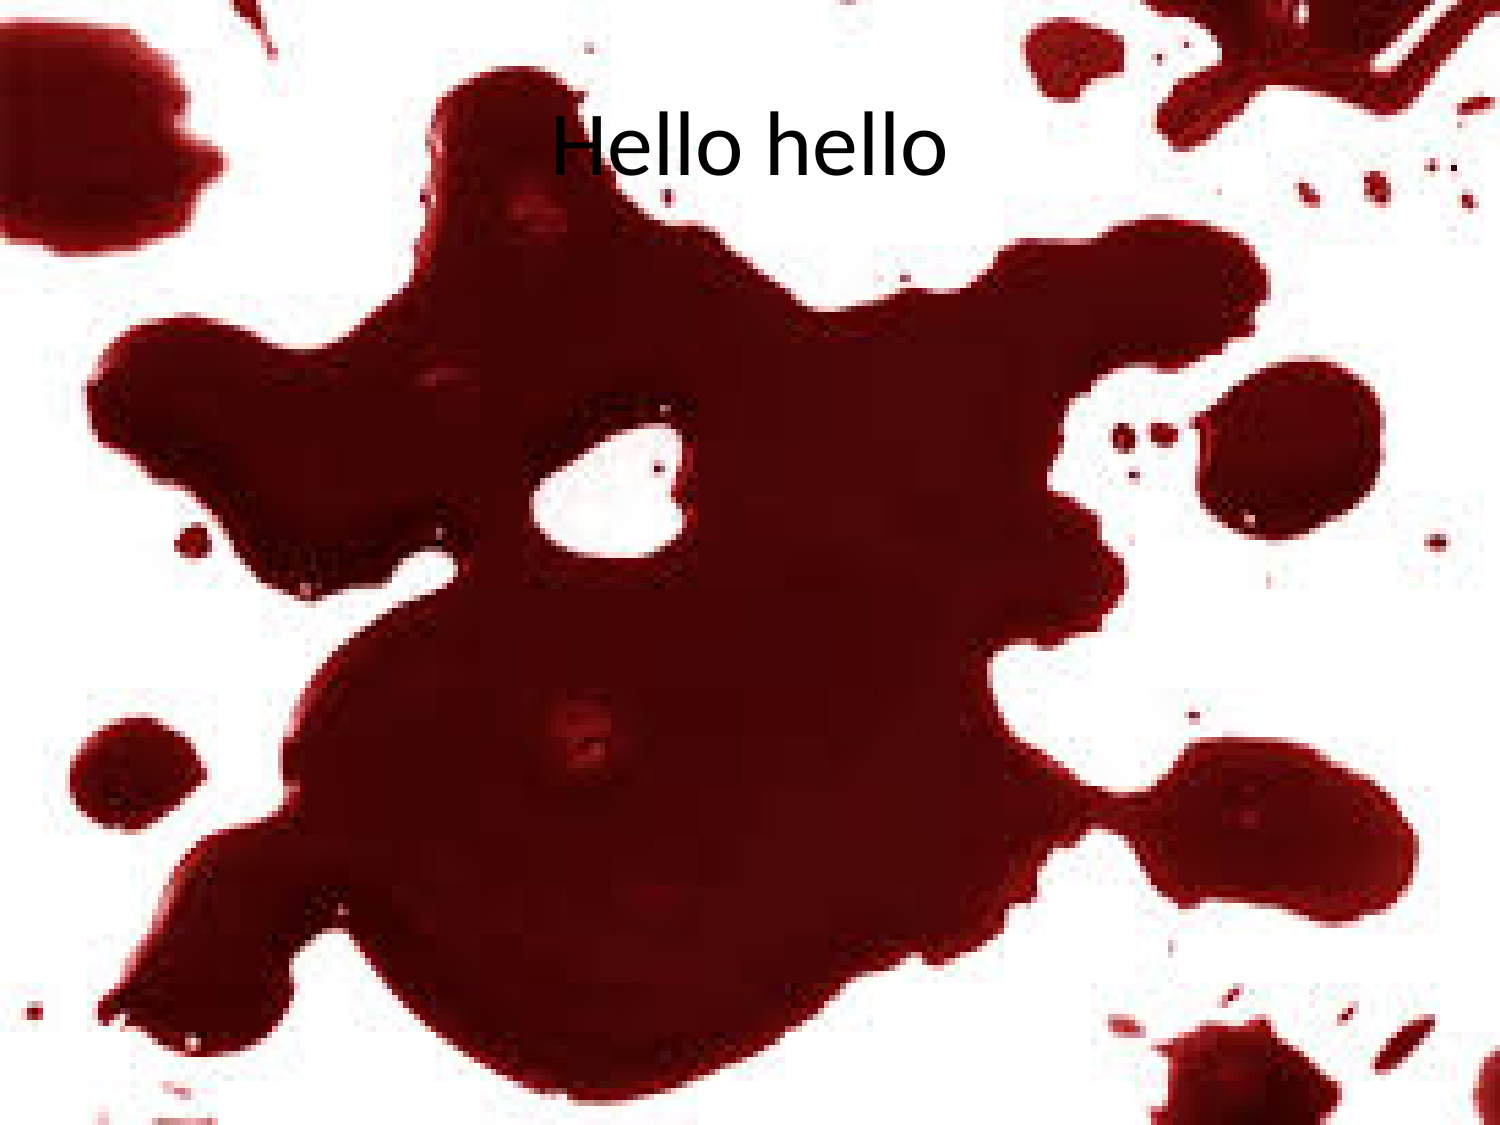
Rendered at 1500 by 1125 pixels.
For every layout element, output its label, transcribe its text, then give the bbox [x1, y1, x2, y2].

title Hello hello [75, 45, 1425, 233]
picture [0, 0, 1500, 1125]
